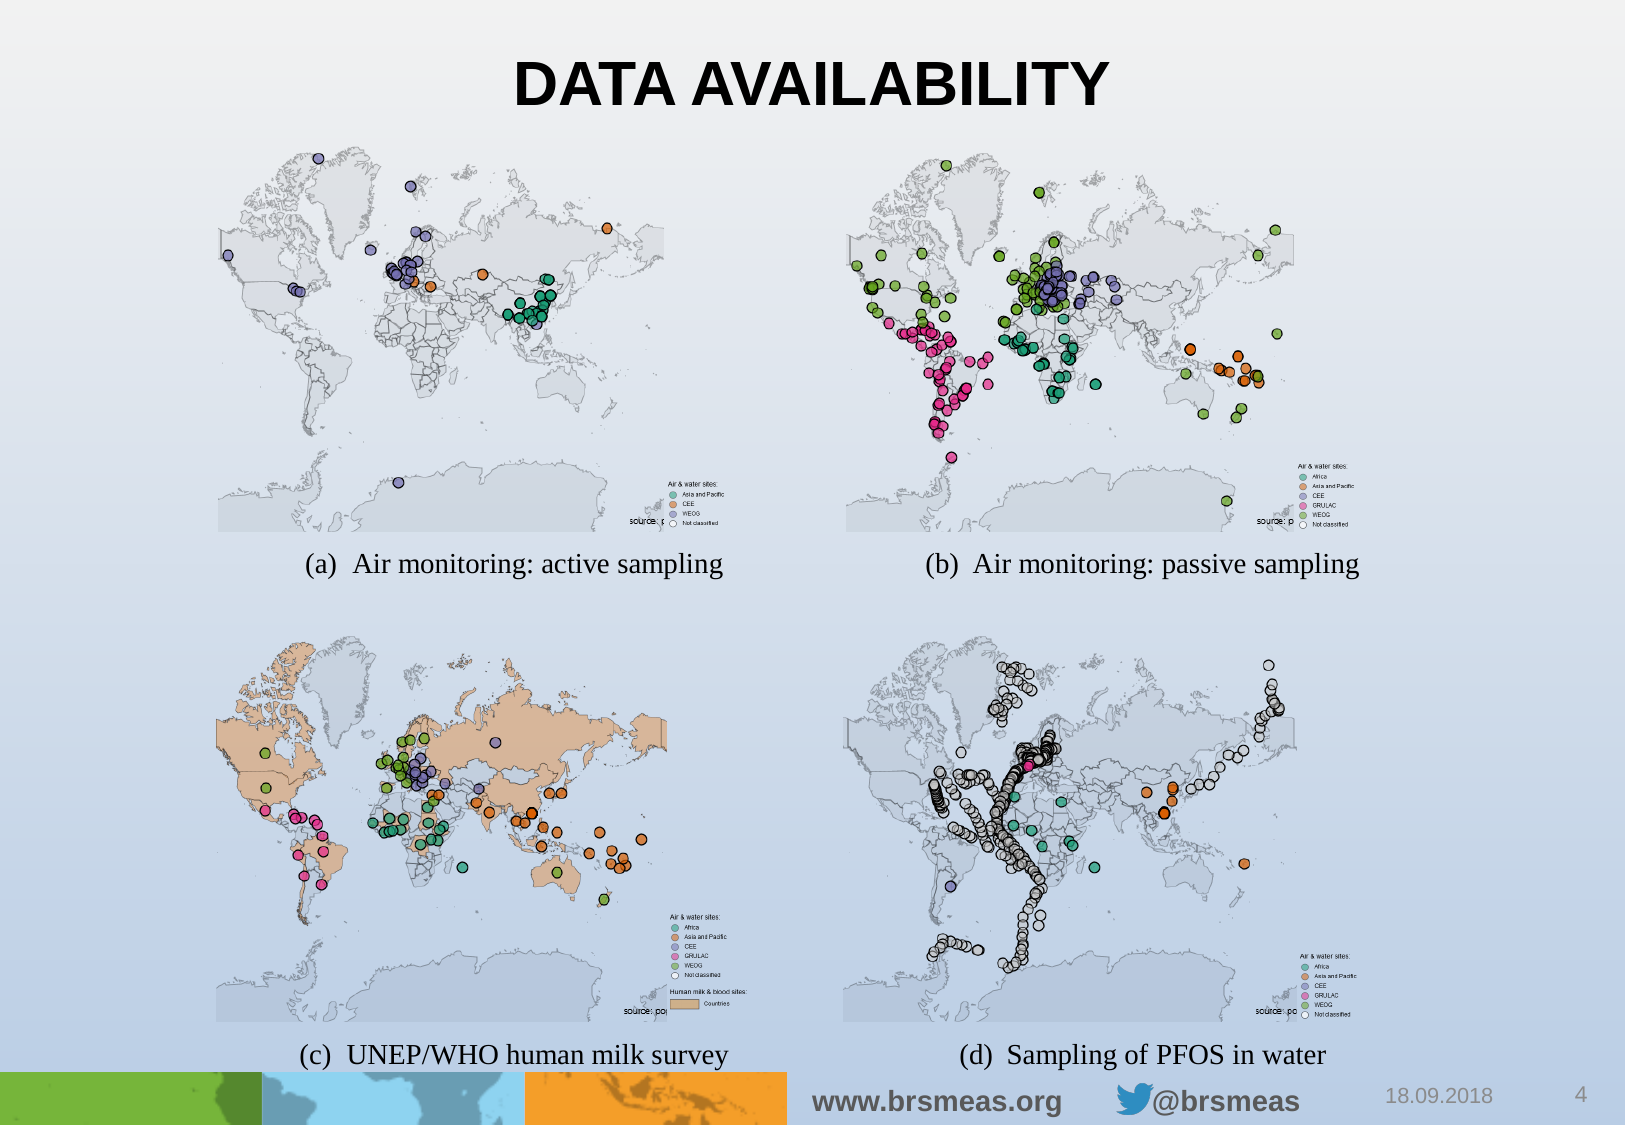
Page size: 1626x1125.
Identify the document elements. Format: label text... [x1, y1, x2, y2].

picture [0, 106, 1479, 1125]
title Data Availability [0, 14, 1625, 157]
